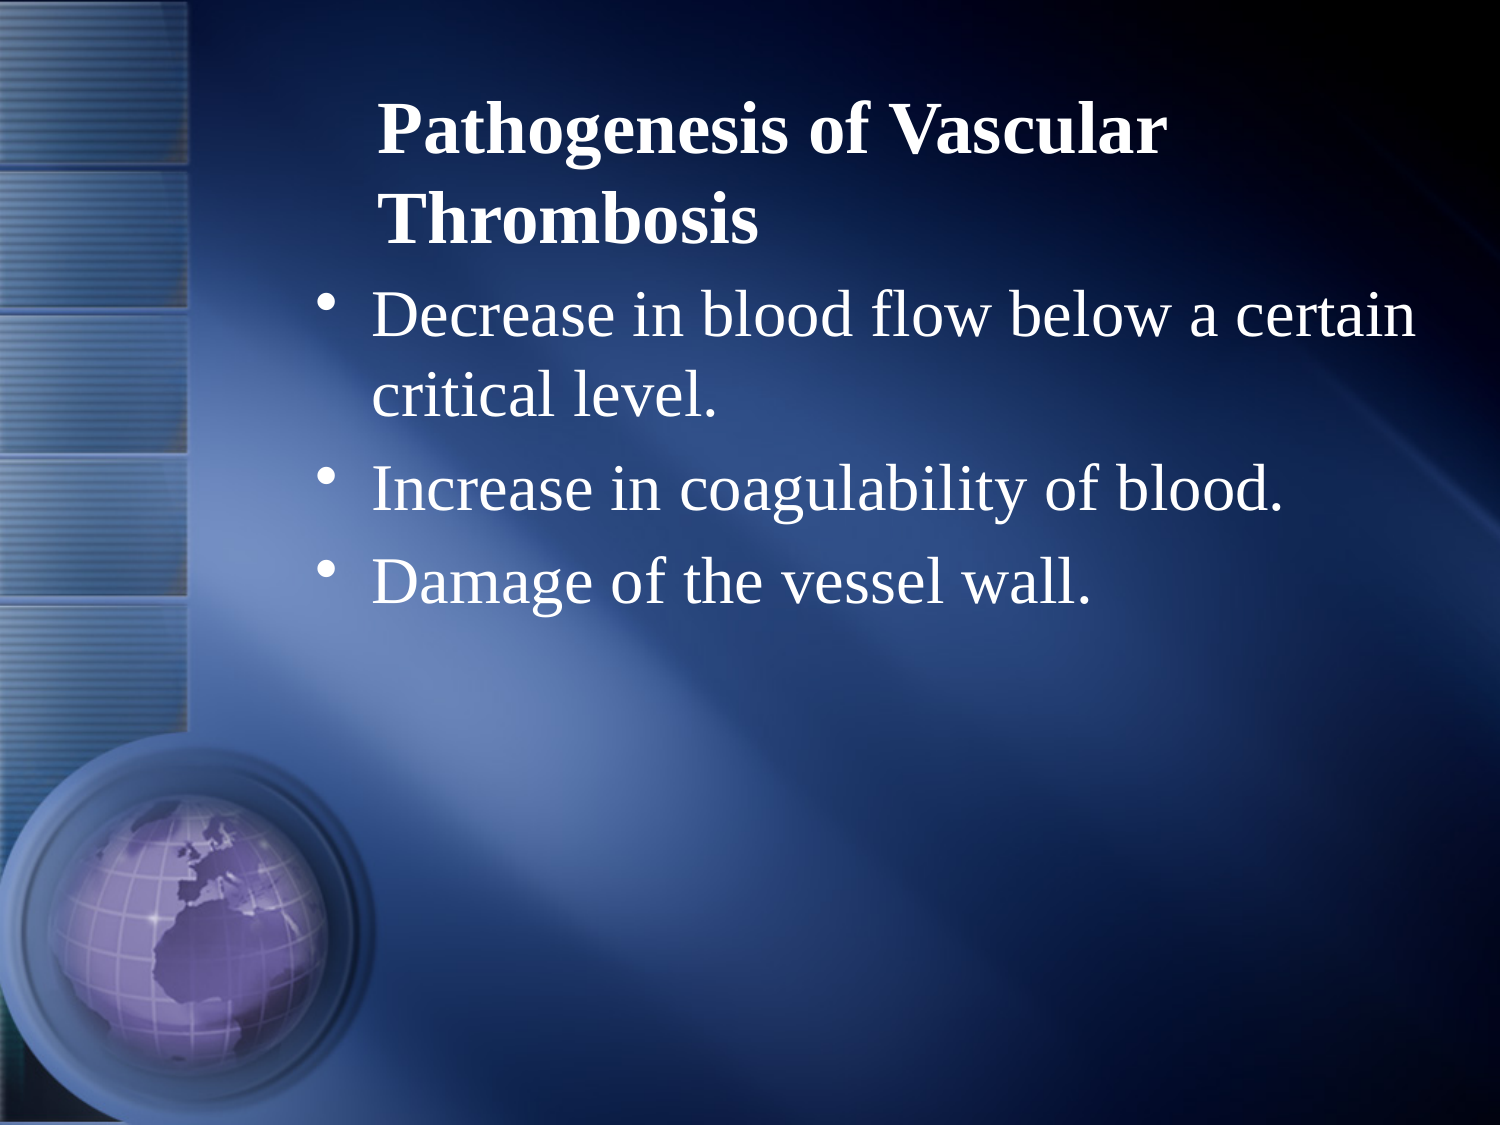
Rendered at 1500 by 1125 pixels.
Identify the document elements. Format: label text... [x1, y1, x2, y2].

picture [0, 0, 1500, 1125]
list Decrease in blood flow below a certain critical level. Increase in coagulability of blood. Damage of the vessel wall. [299, 262, 1451, 1001]
title Pathogenesis of Vascular Thrombosis [362, 74, 1401, 262]
